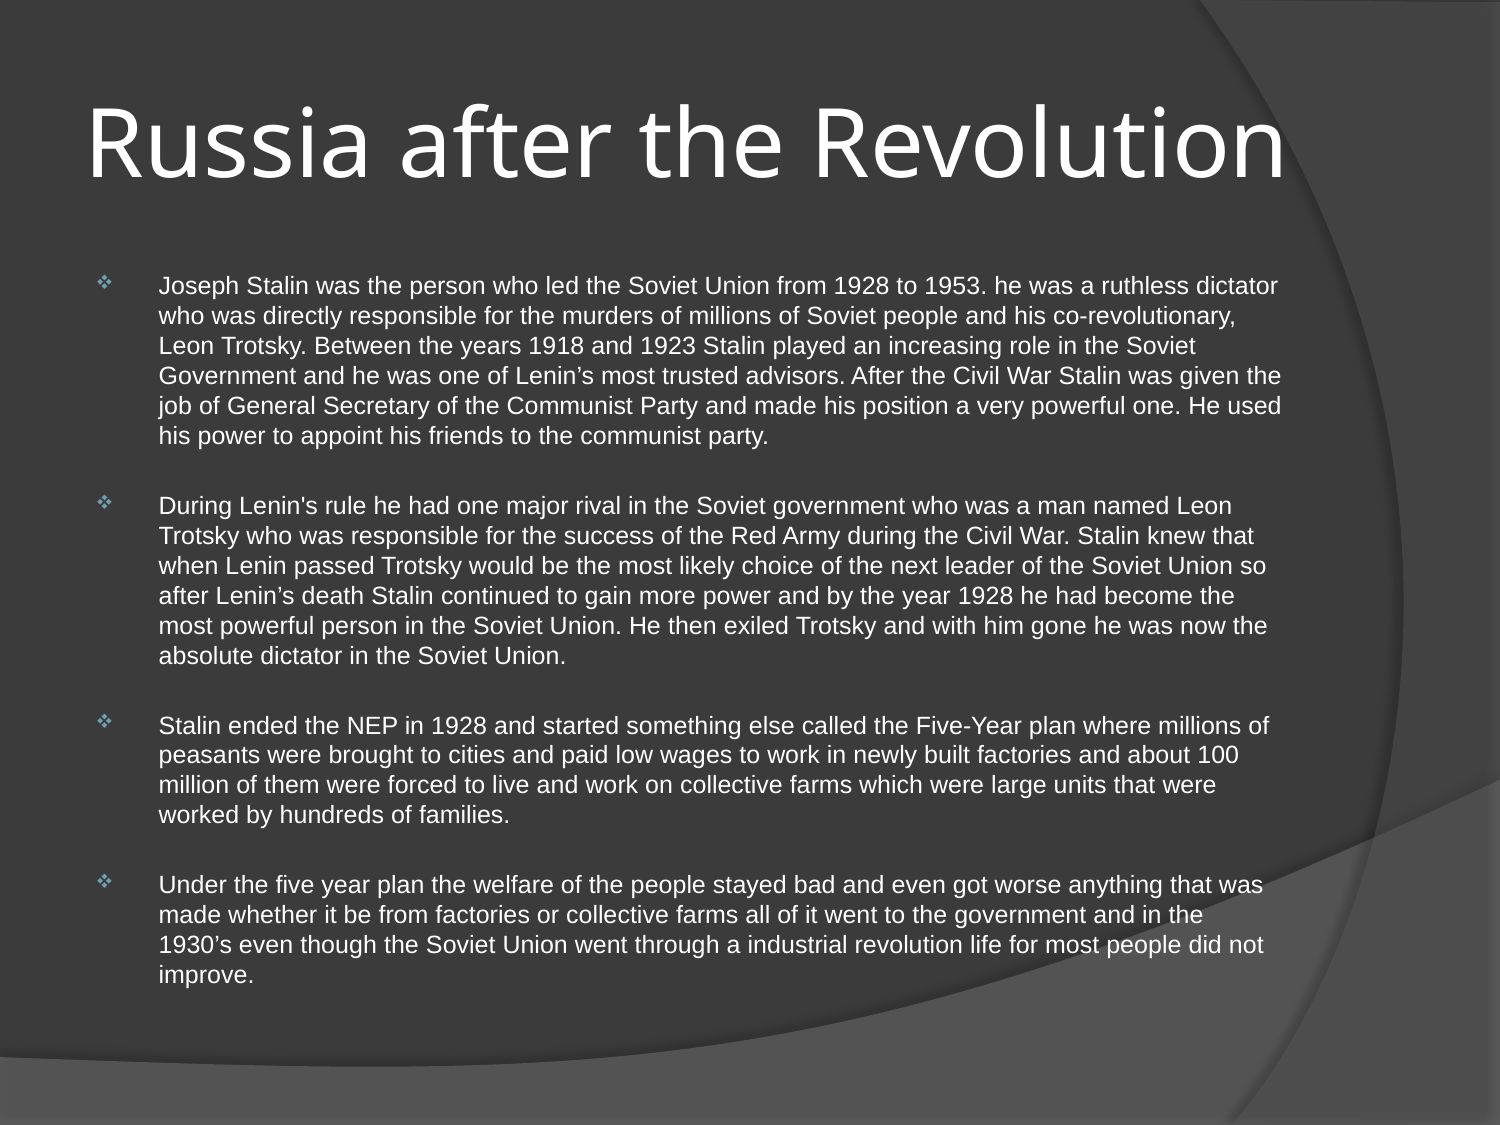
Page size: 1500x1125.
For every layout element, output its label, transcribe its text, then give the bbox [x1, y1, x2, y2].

list Joseph Stalin was the person who led the Soviet Union from 1928 to 1953. he was a ruthless dictator who was directly responsible for the murders of millions of Soviet people and his co-revolutionary, Leon Trotsky. Between the years 1918 and 1923 Stalin played an increasing role in the Soviet Government and he was one of Lenin’s most trusted advisors. After the Civil War Stalin was given the job of General Secretary of the Communist Party and made his position a very powerful one. He used his power to appoint his friends to the communist party. During Lenin's rule he had one major rival in the Soviet government who was a man named Leon Trotsky who was responsible for the success of the Red Army during the Civil War. Stalin knew that when Lenin passed Trotsky would be the most likely choice of the next leader of the Soviet Union so after Lenin’s death Stalin continued to gain more power and by the year 1928 he had become the most powerful person in the Soviet Union. He then exiled Trotsky and with him gone he was now the absolute dictator in the Soviet Union. Stalin ended the NEP in 1928 and started something else called the Five-Year plan where millions of peasants were brought to cities and paid low wages to work in newly built factories and about 100 million of them were forced to live and work on collective farms which were large units that were worked by hundreds of families. Under the five year plan the welfare of the people stayed bad and even got worse anything that was made whether it be from factories or collective farms all of it went to the government and in the 1930’s even though the Soviet Union went through a industrial revolution life for most people did not improve. [75, 262, 1300, 1005]
title Russia after the Revolution [75, 45, 1300, 233]
